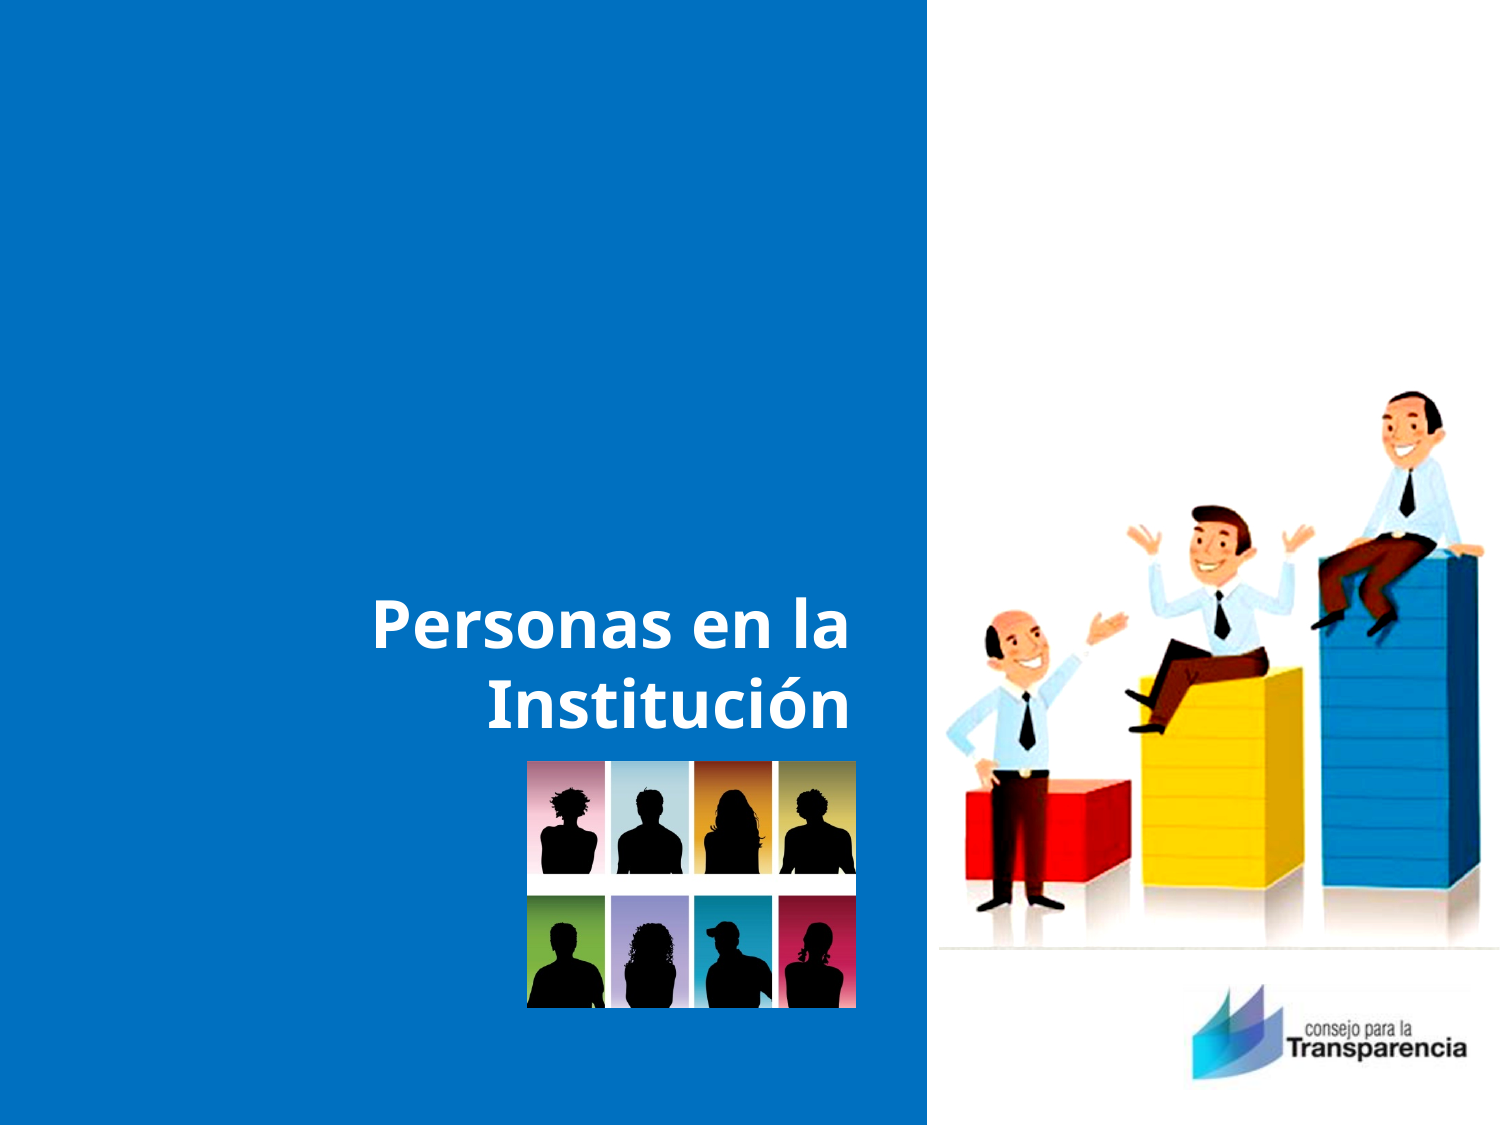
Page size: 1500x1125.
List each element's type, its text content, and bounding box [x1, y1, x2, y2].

text_box Personas en la Institución [222, 574, 868, 749]
picture [937, 374, 1500, 950]
picture [1183, 984, 1471, 1090]
text_box [0, 0, 926, 1125]
picture [527, 761, 856, 1008]
